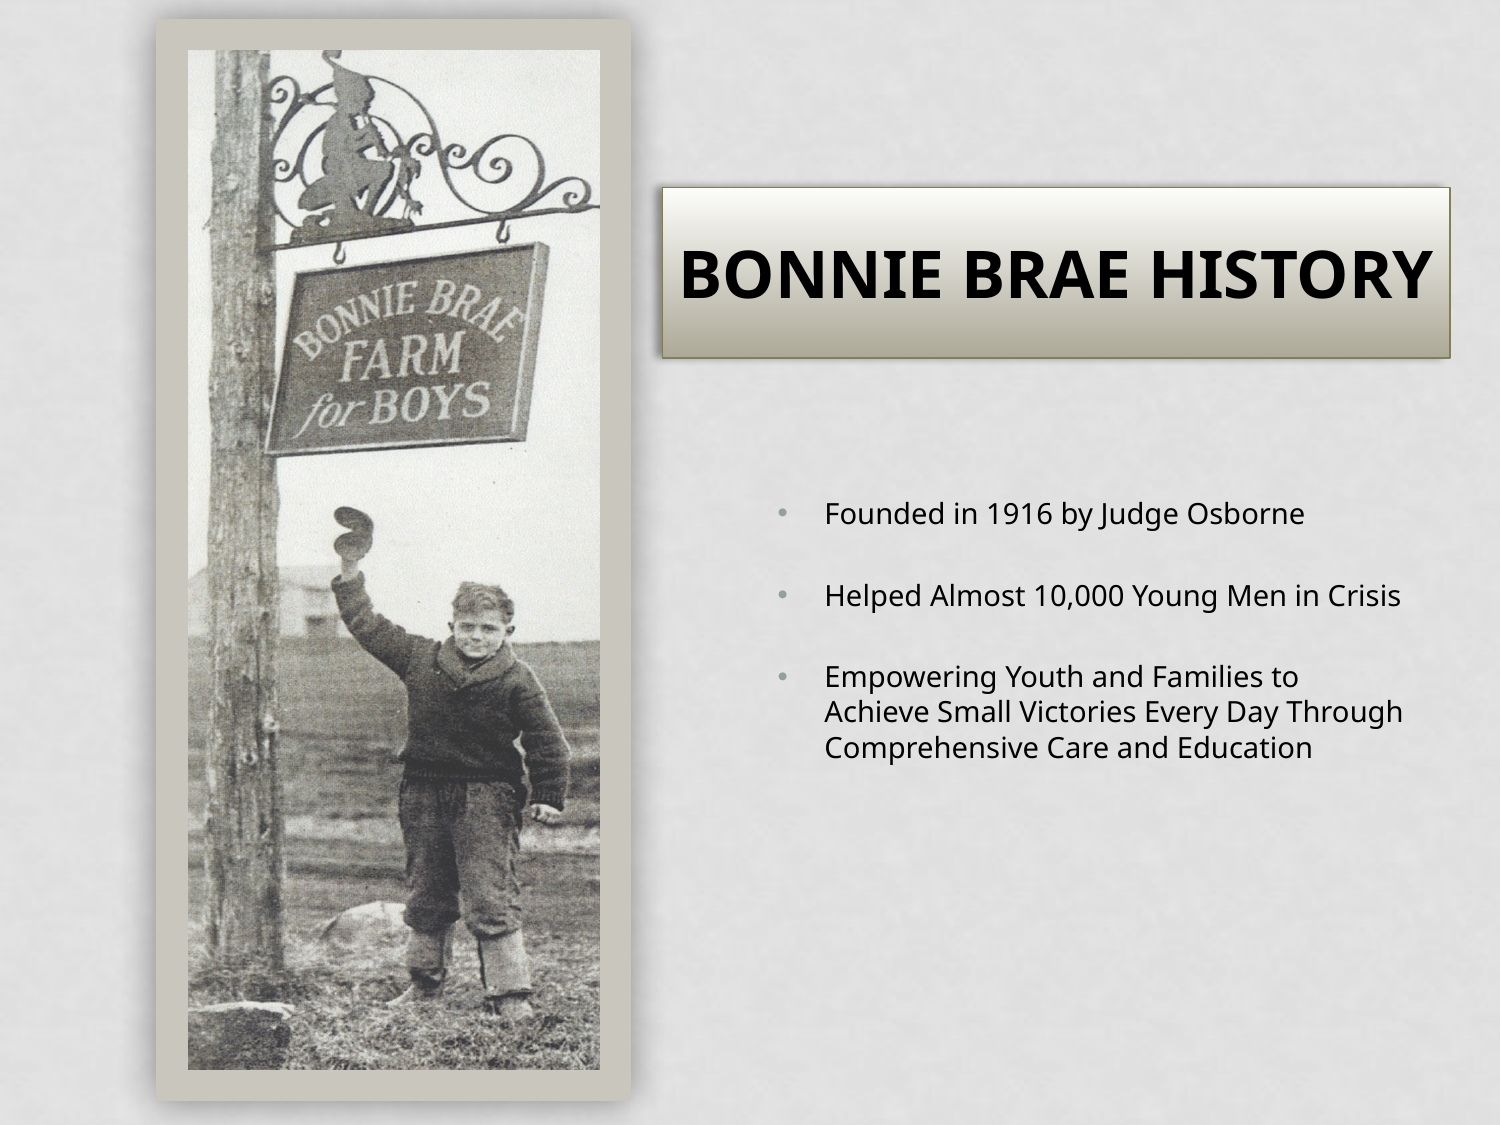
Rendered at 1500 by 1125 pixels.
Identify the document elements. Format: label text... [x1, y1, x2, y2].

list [187, 49, 601, 1071]
list Founded in 1916 by Judge Osborne Helped Almost 10,000 Young Men in Crisis Empowering Youth and Families to Achieve Small Victories Every Day Through Comprehensive Care and Education [762, 487, 1425, 806]
title Bonnie Brae history [662, 187, 1451, 359]
